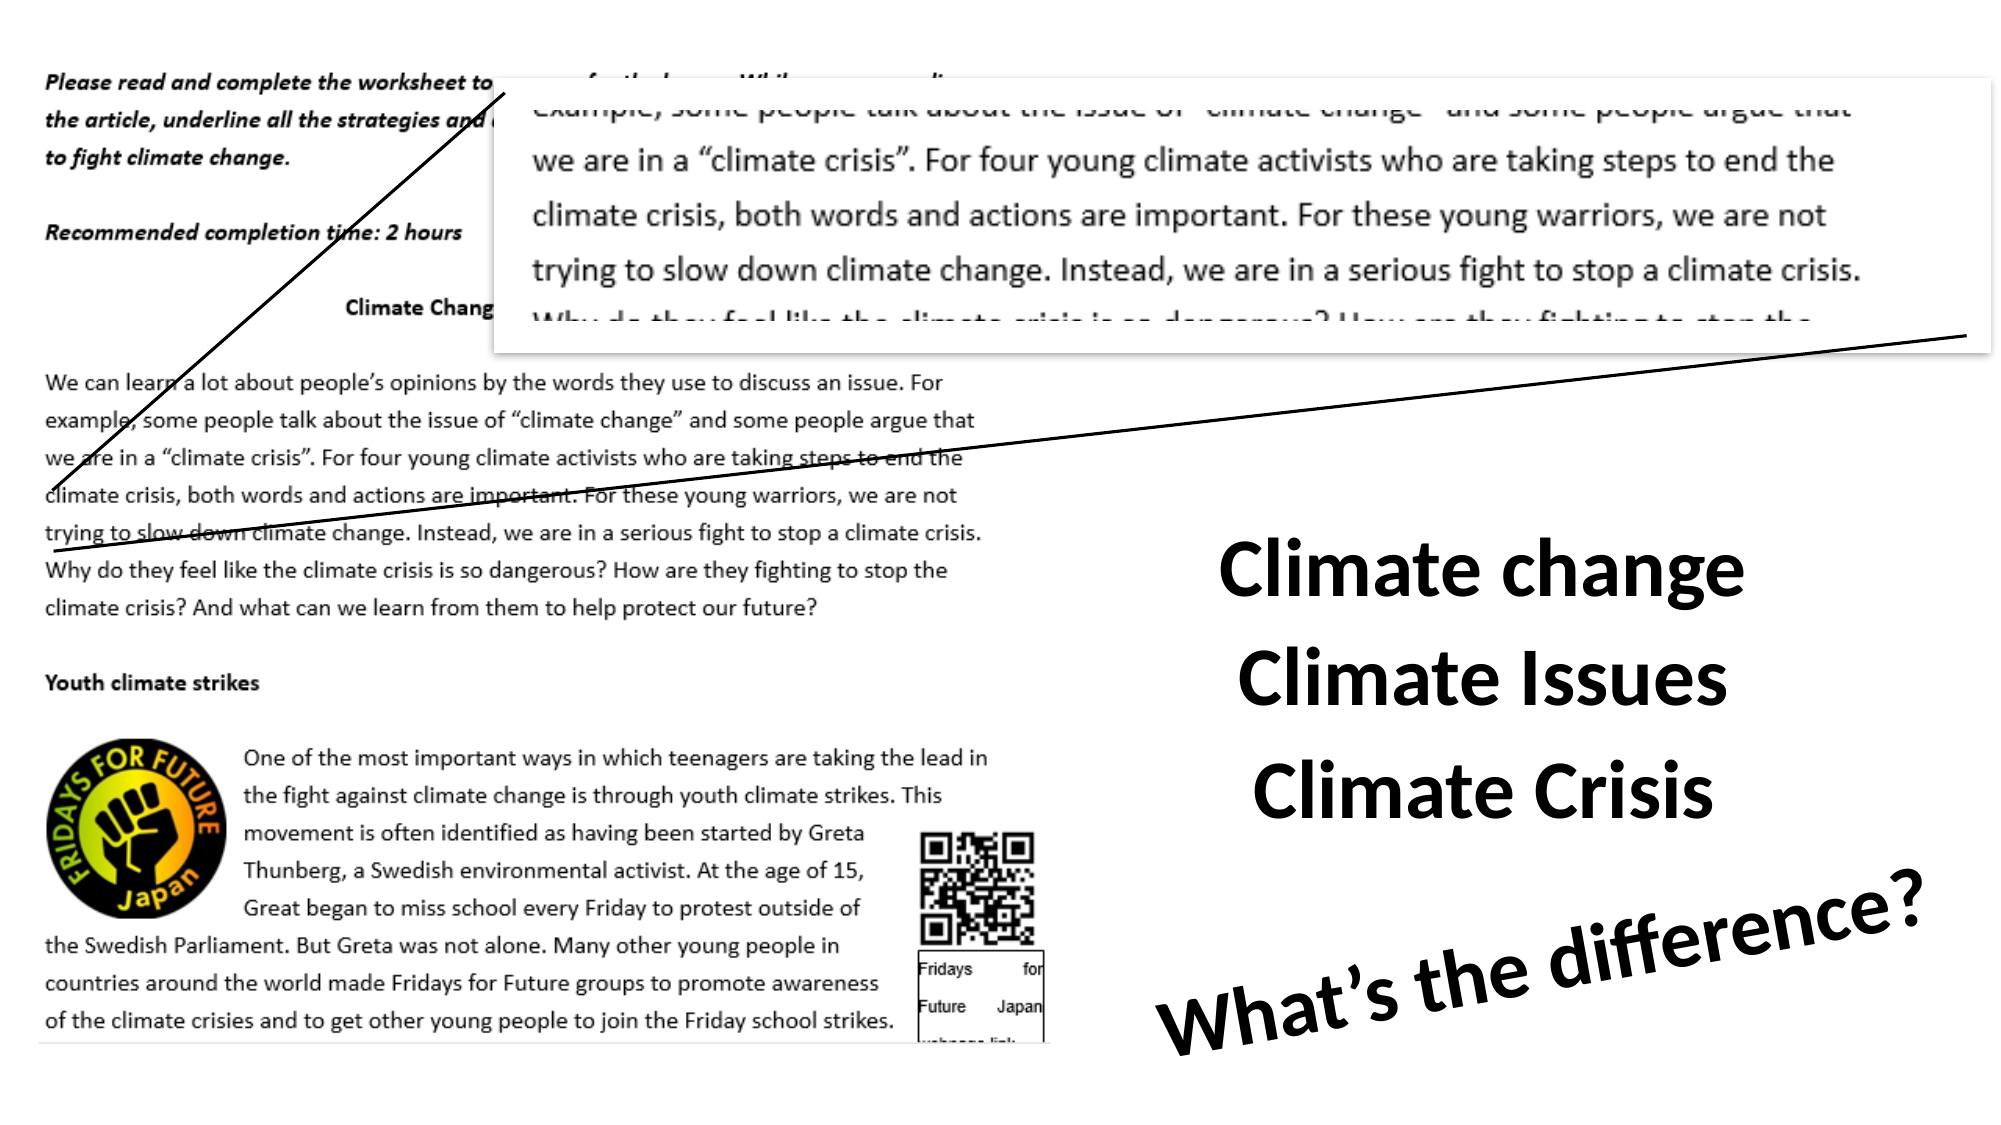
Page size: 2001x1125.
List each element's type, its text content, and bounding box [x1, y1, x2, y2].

text_box Climate Crisis [1238, 727, 1731, 843]
text_box Climate Issues [1223, 615, 1744, 730]
text_box Climate change [1204, 552, 1762, 621]
picture [39, 62, 1960, 1044]
text_box What’s the difference? [1133, 829, 1952, 1086]
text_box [52, 92, 505, 491]
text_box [53, 335, 1967, 552]
